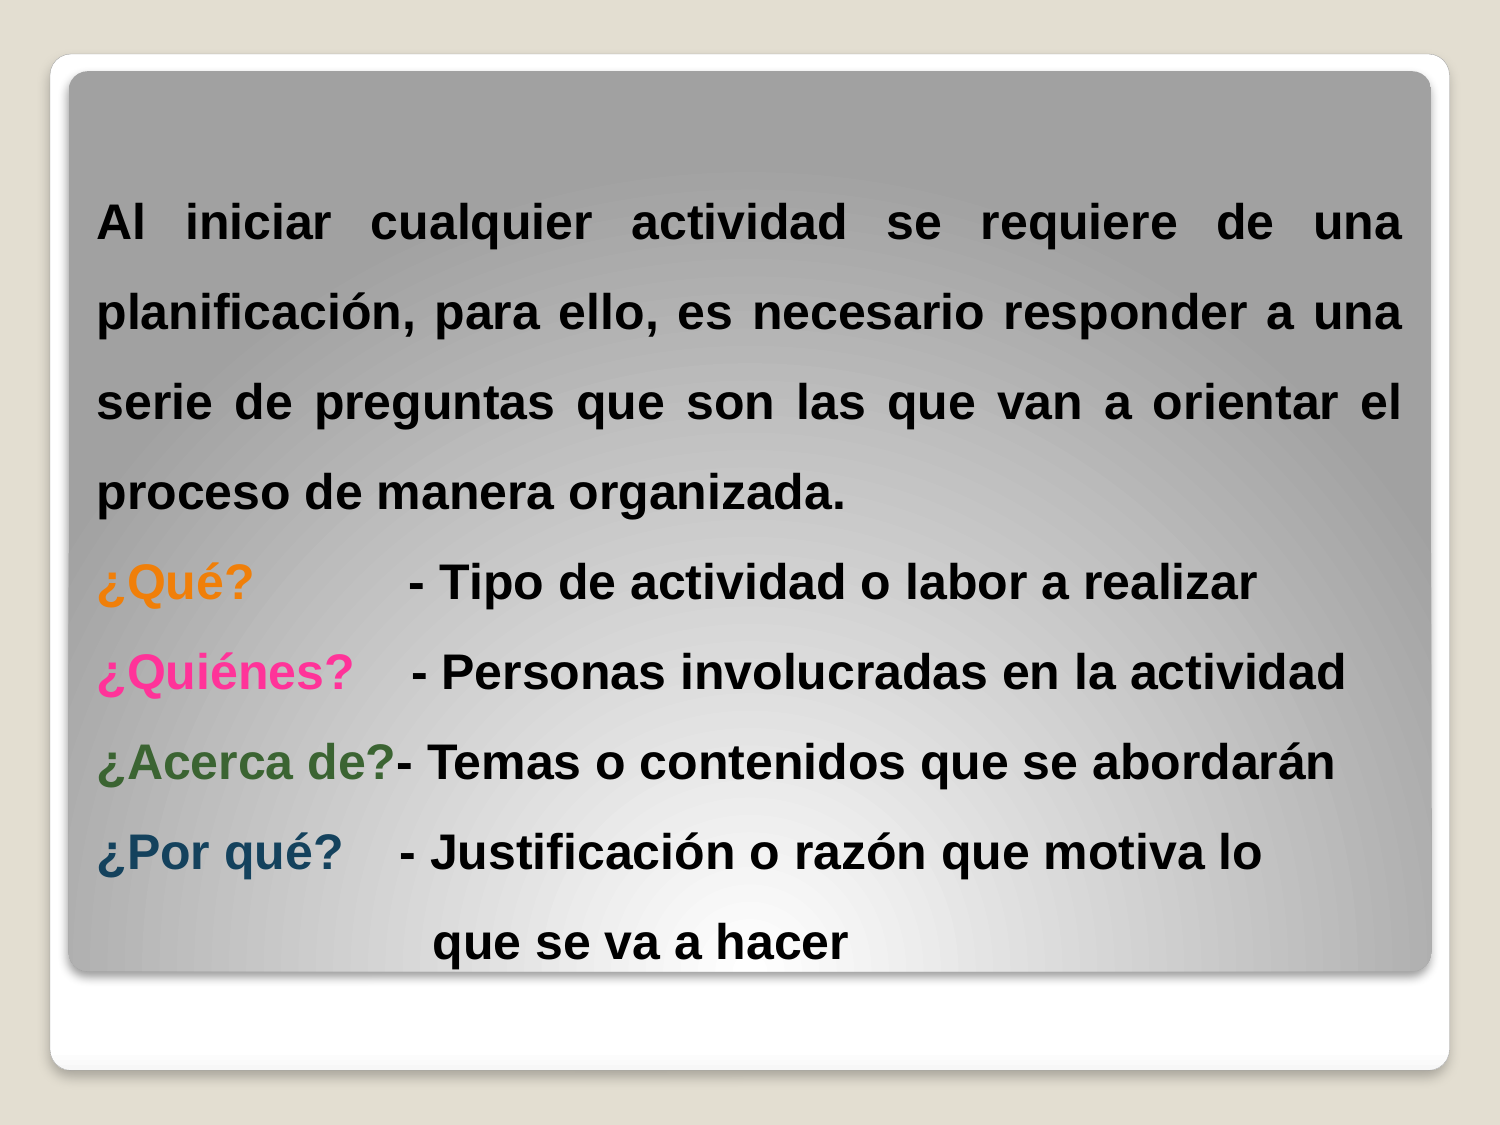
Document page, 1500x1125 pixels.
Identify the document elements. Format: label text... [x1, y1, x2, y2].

text_box Al iniciar cualquier actividad se requiere de una planificación, para ello, es necesario responder a una serie de preguntas que son las que van a orientar el proceso de manera organizada. ¿Qué? - Tipo de actividad o labor a realizar ¿Quiénes? - Personas involucradas en la actividad ¿Acerca de?- Temas o contenidos que se abordarán ¿Por qué? - Justificación o razón que motiva lo que se va a hacer [81, 152, 1418, 978]
